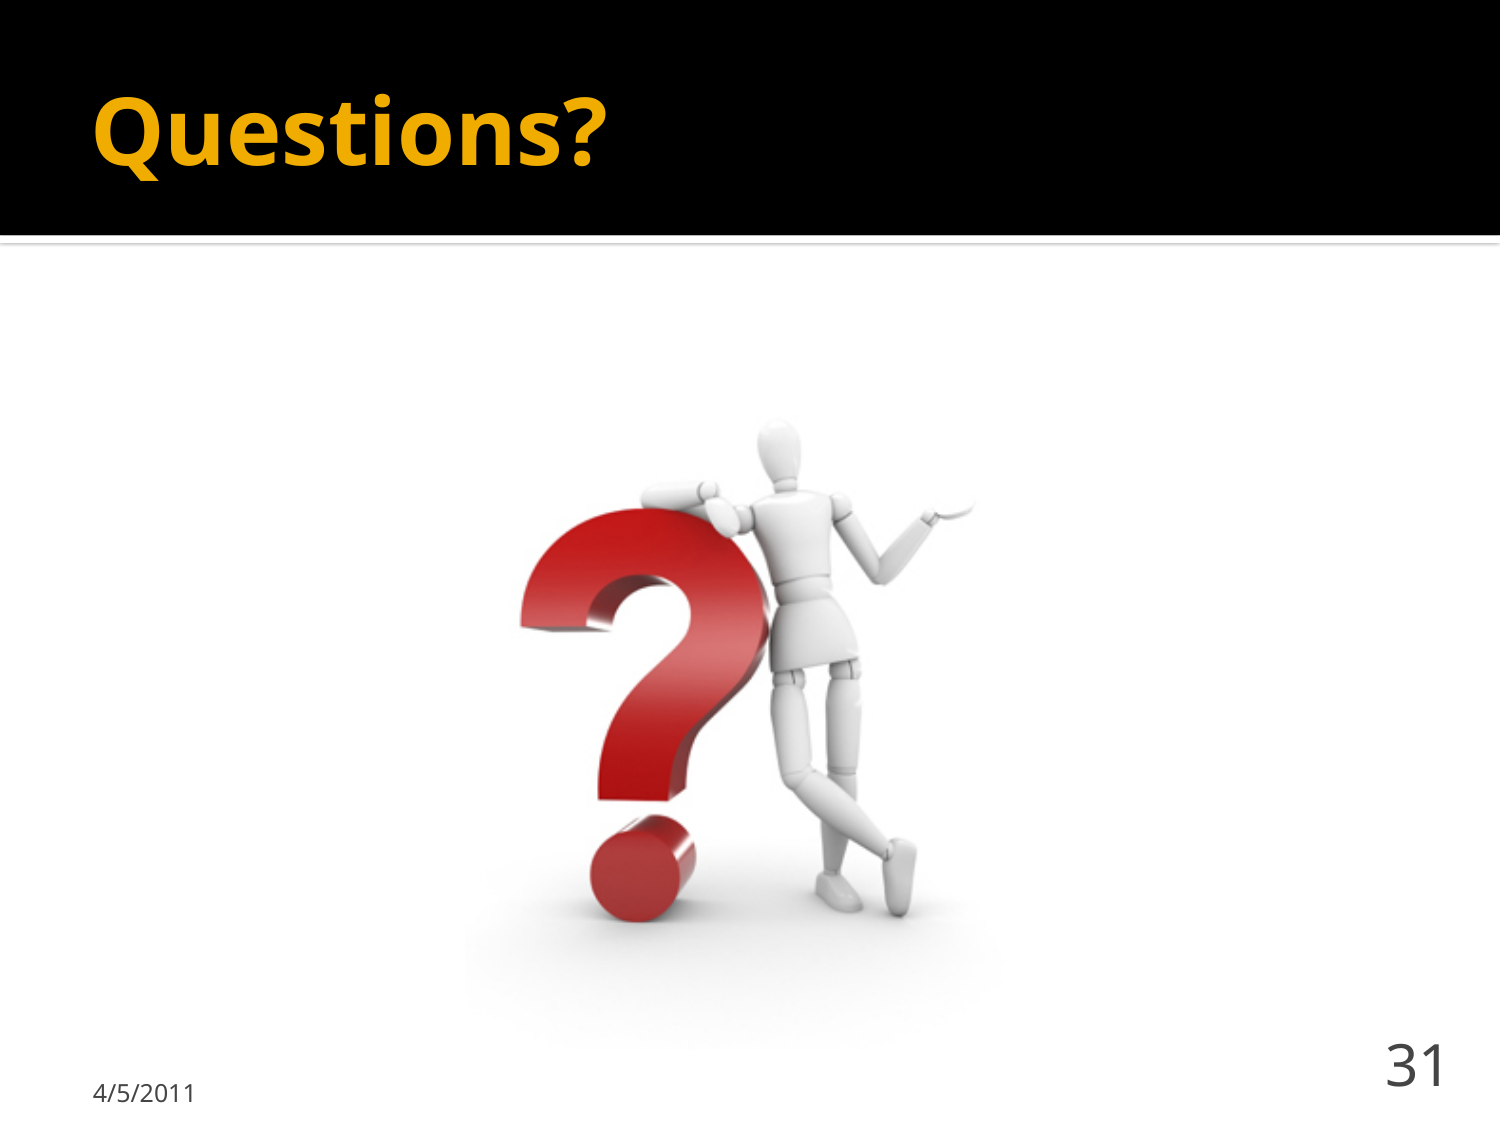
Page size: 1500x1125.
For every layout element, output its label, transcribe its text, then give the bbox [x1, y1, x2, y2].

slide_number 31 [1345, 1062, 1467, 1108]
title Questions? [75, 25, 1425, 231]
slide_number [75, 1062, 425, 1108]
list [465, 291, 1035, 1050]
